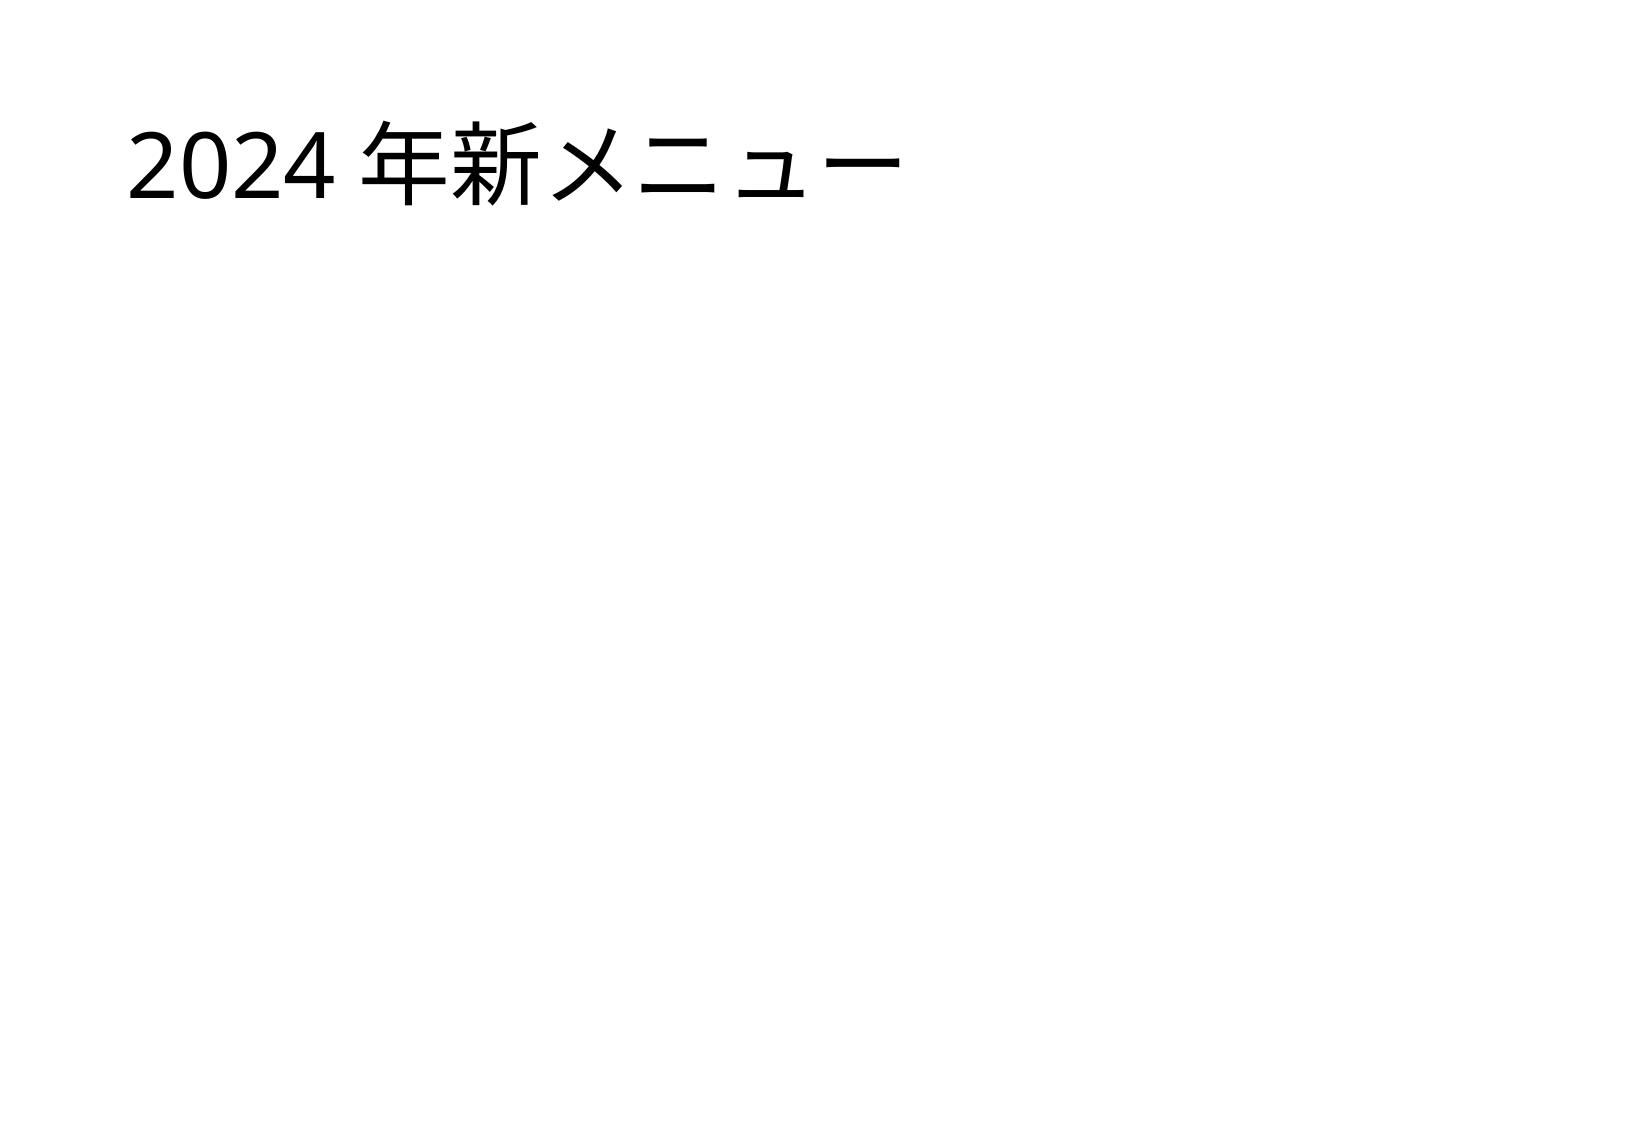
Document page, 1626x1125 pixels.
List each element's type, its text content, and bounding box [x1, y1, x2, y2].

title 2024年新メニュー [111, 59, 1514, 278]
